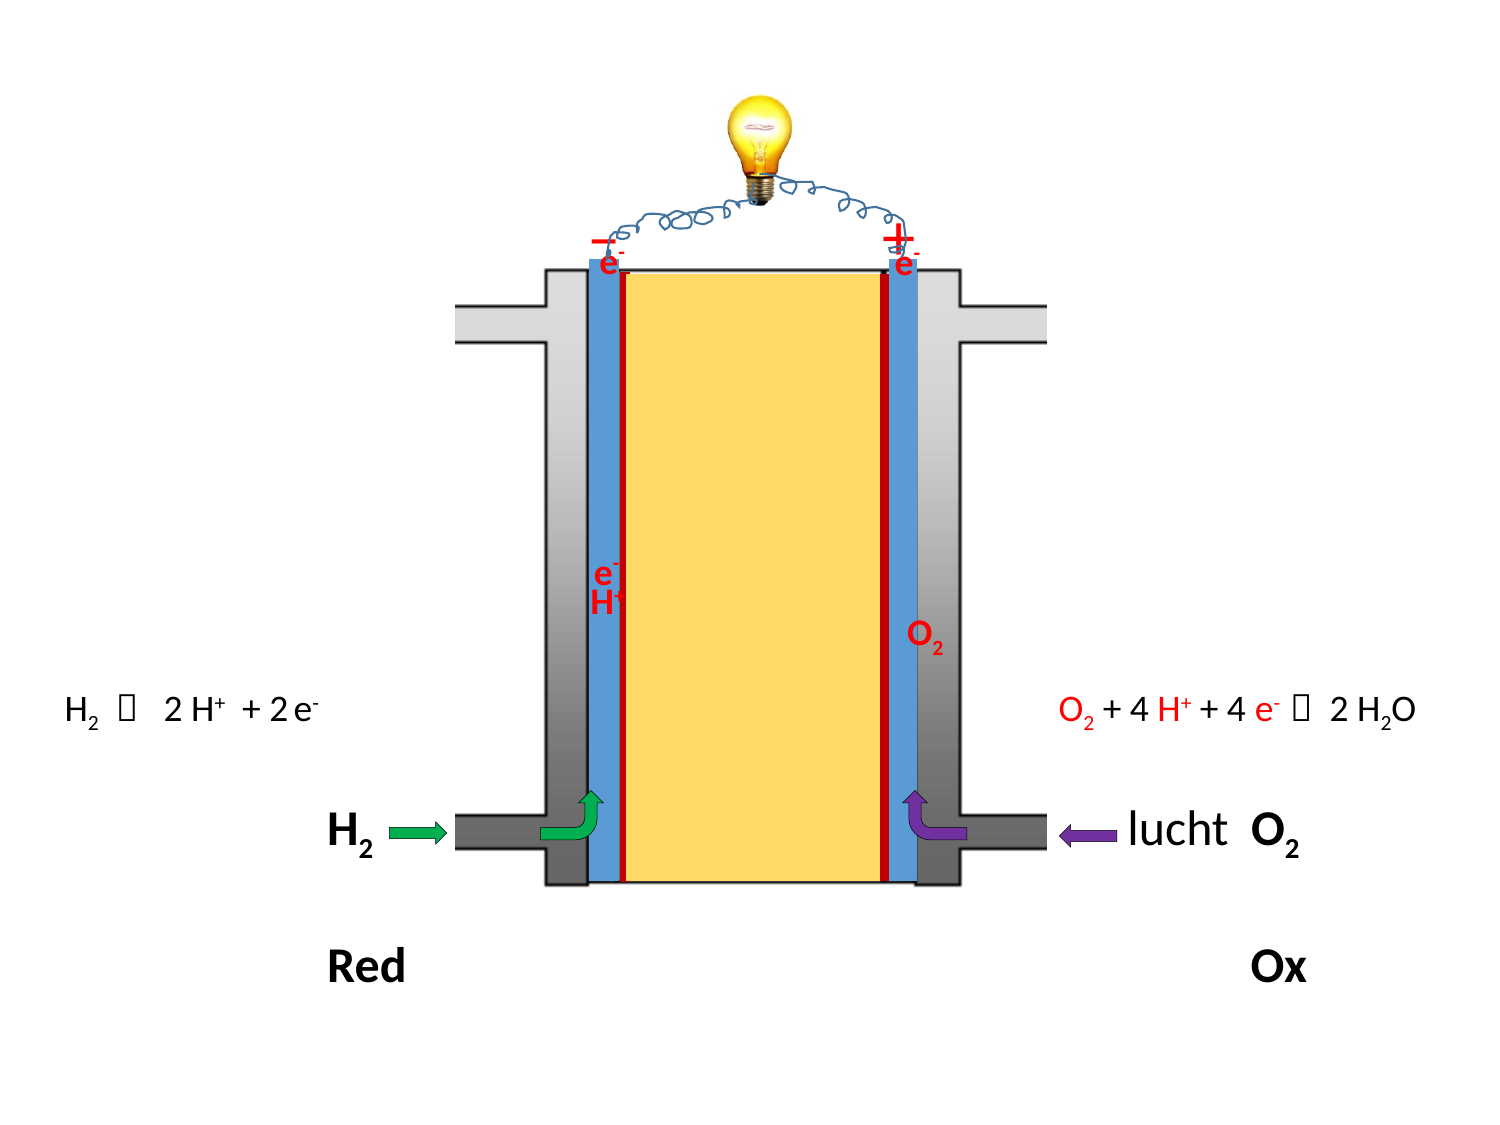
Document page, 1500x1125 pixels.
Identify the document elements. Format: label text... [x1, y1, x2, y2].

text_box H2  2 H+ + 2 e- O2 + 4 H+ + 4 e-  2 H2O [49, 676, 214, 743]
text_box [802, 180, 816, 186]
text_box H2  2 H+ + 2 e- O2 + 4 H+ + 4 e-  2 H2O [1287, 676, 1500, 743]
picture [716, 93, 802, 207]
text_box H2 lucht O2 Red Ox [312, 788, 1355, 1000]
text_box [214, 186, 1287, 900]
